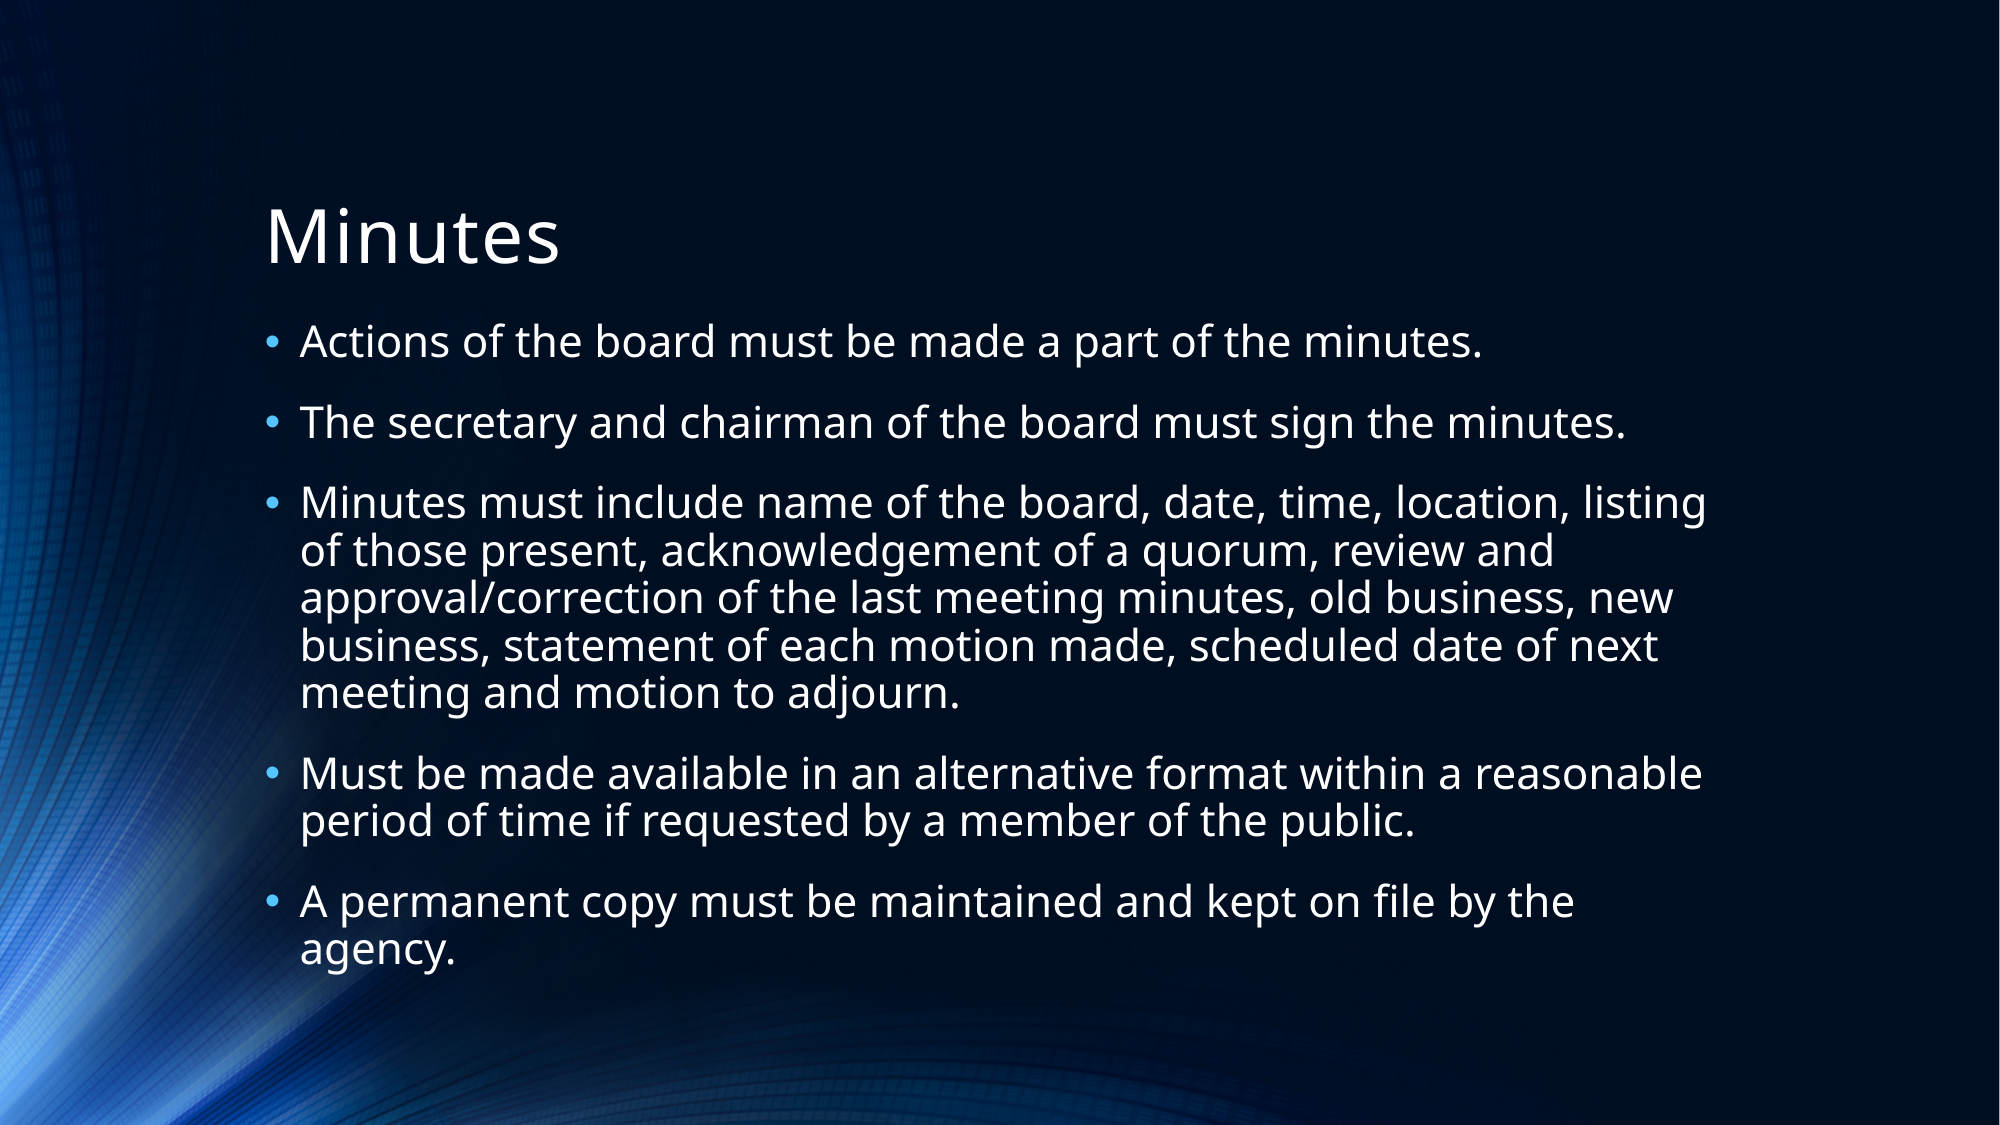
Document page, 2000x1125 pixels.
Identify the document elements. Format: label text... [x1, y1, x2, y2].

list Actions of the board must be made a part of the minutes. The secretary and chairman of the board must sign the minutes. Minutes must include name of the board, date, time, location, listing of those present, acknowledgement of a quorum, review and approval/correction of the last meeting minutes, old business, new business, statement of each motion made, scheduled date of next meeting and motion to adjourn. Must be made available in an alternative format within a reasonable period of time if requested by a member of the public. A permanent copy must be maintained and kept on file by the agency. [249, 312, 1749, 988]
title Minutes [249, 62, 1750, 288]
picture [0, 0, 2000, 1125]
